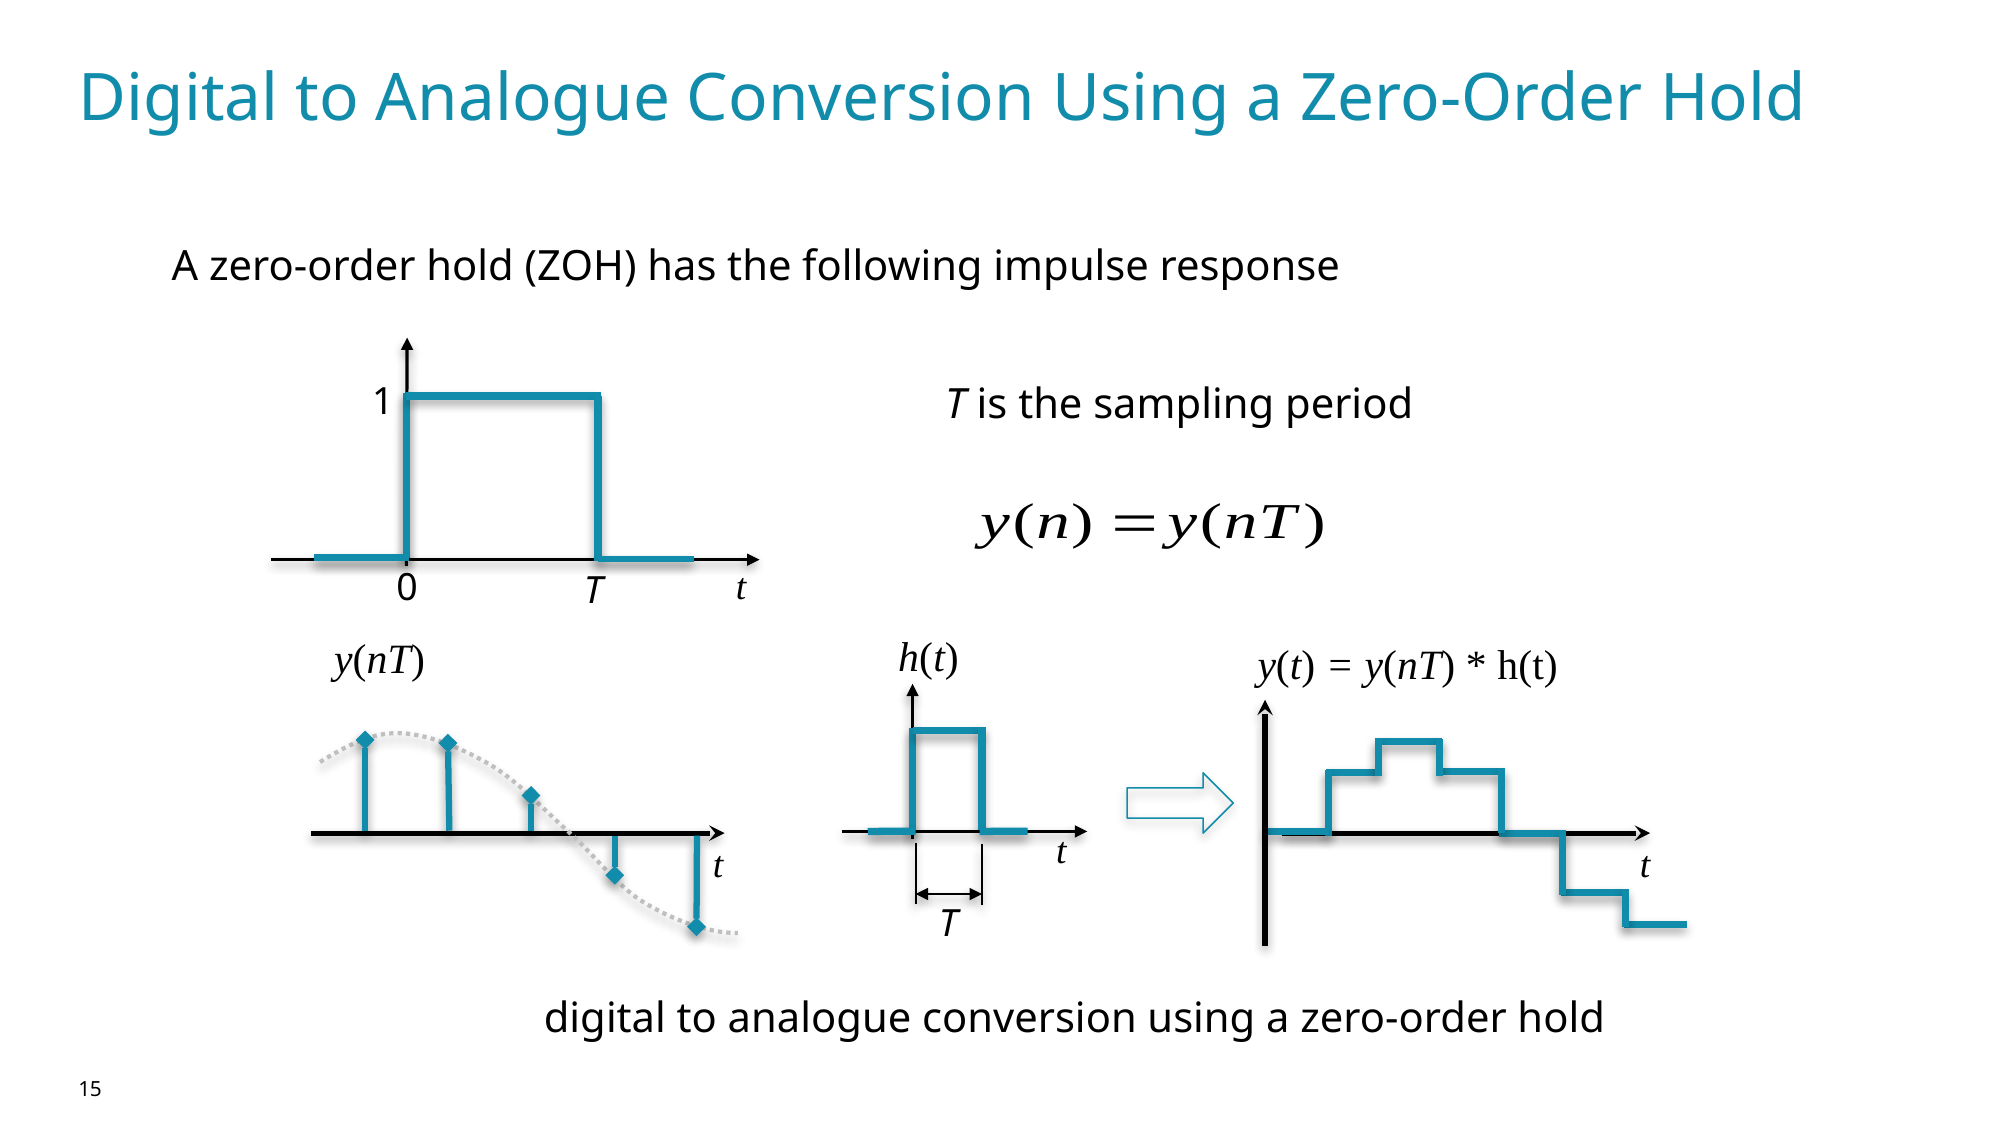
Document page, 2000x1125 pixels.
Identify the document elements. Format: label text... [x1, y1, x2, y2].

text_box A zero-order hold (ZOH) has the following impulse response [171, 239, 1825, 390]
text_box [310, 629, 1688, 946]
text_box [963, 492, 1338, 560]
text_box digital to analogue conversion using a zero-order hold [543, 990, 1456, 1050]
text_box T is the sampling period [944, 376, 2000, 527]
title Digital to Analogue Conversion Using a Zero-Order Hold [78, 55, 1910, 150]
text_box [271, 337, 777, 633]
